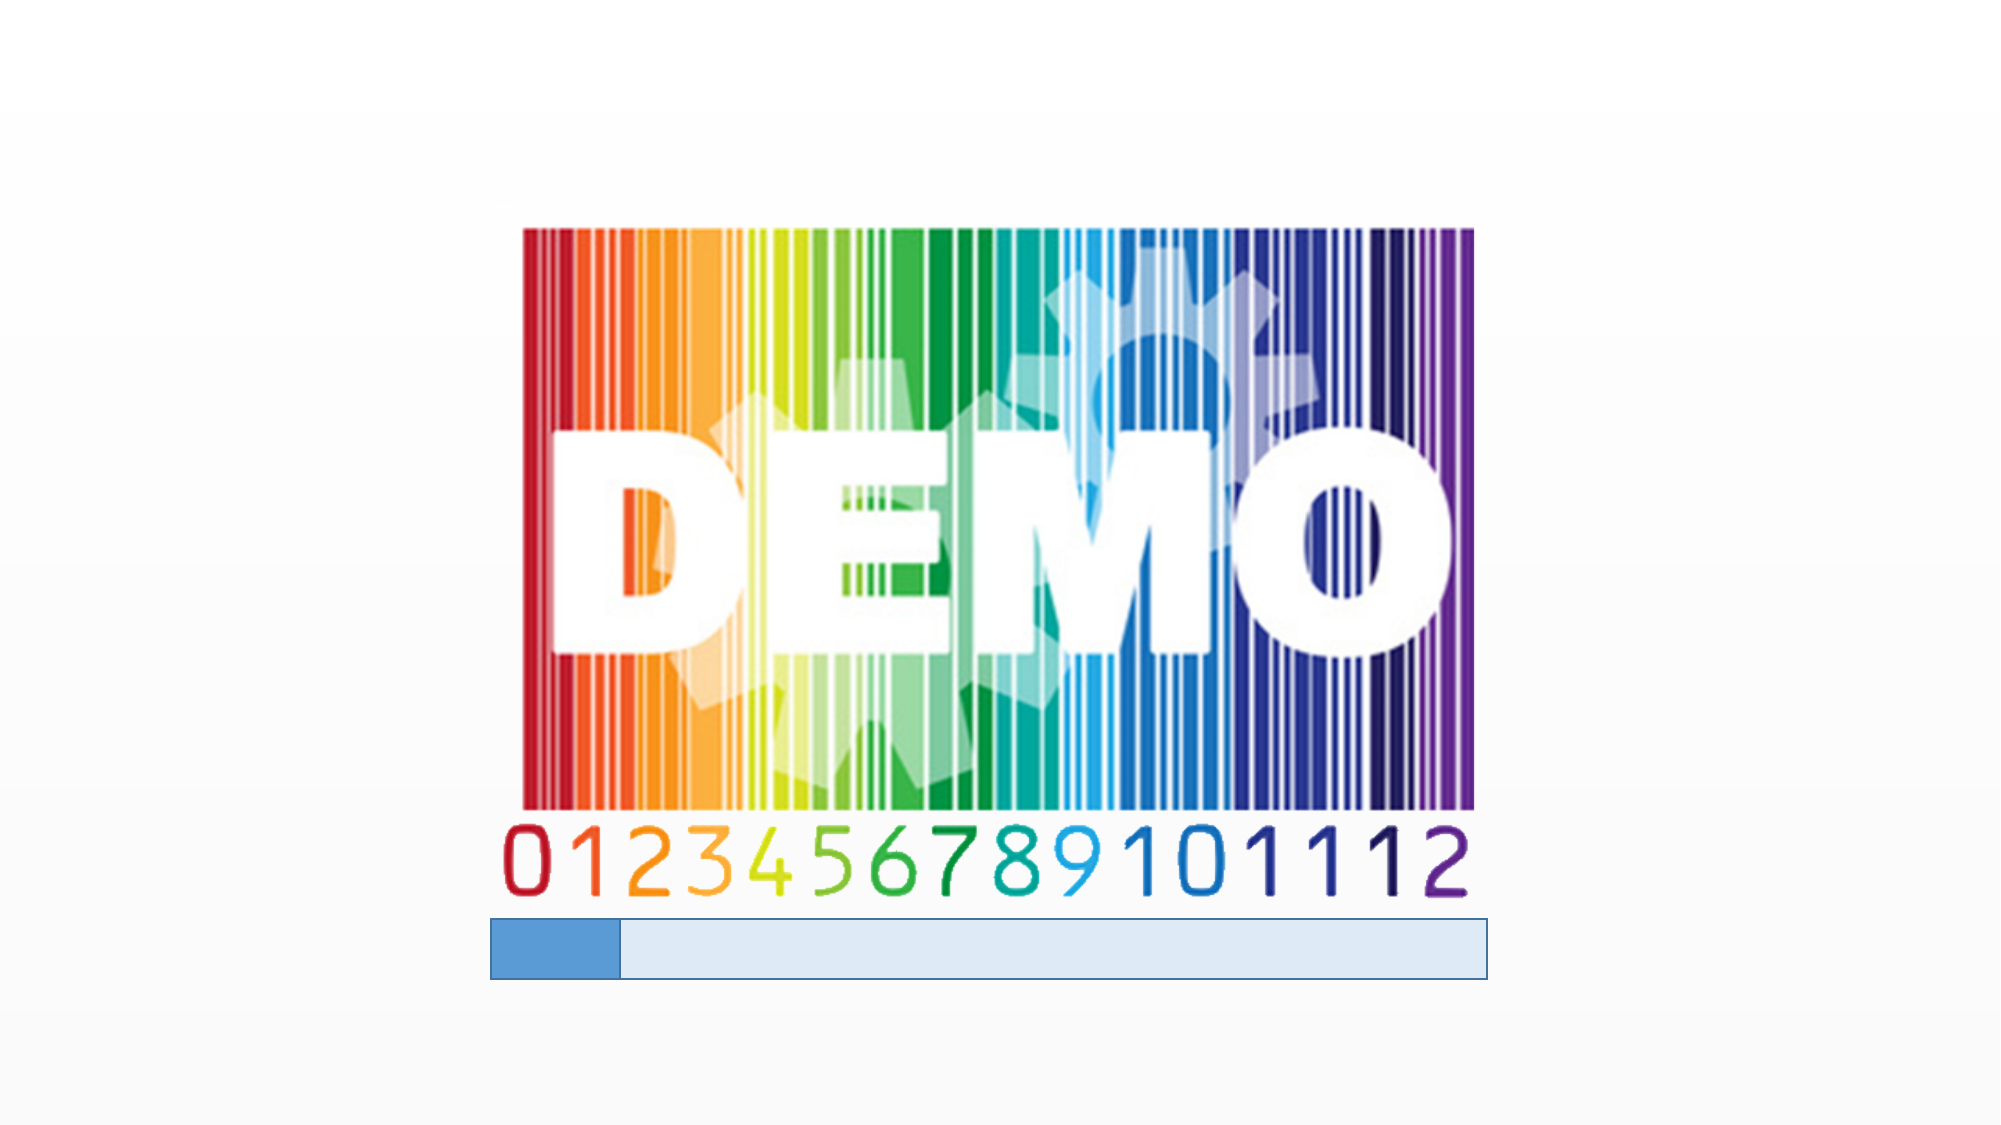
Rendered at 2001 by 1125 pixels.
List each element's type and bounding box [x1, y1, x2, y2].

text_box [490, 918, 621, 980]
text_box [621, 919, 1488, 980]
picture [491, 206, 1509, 919]
